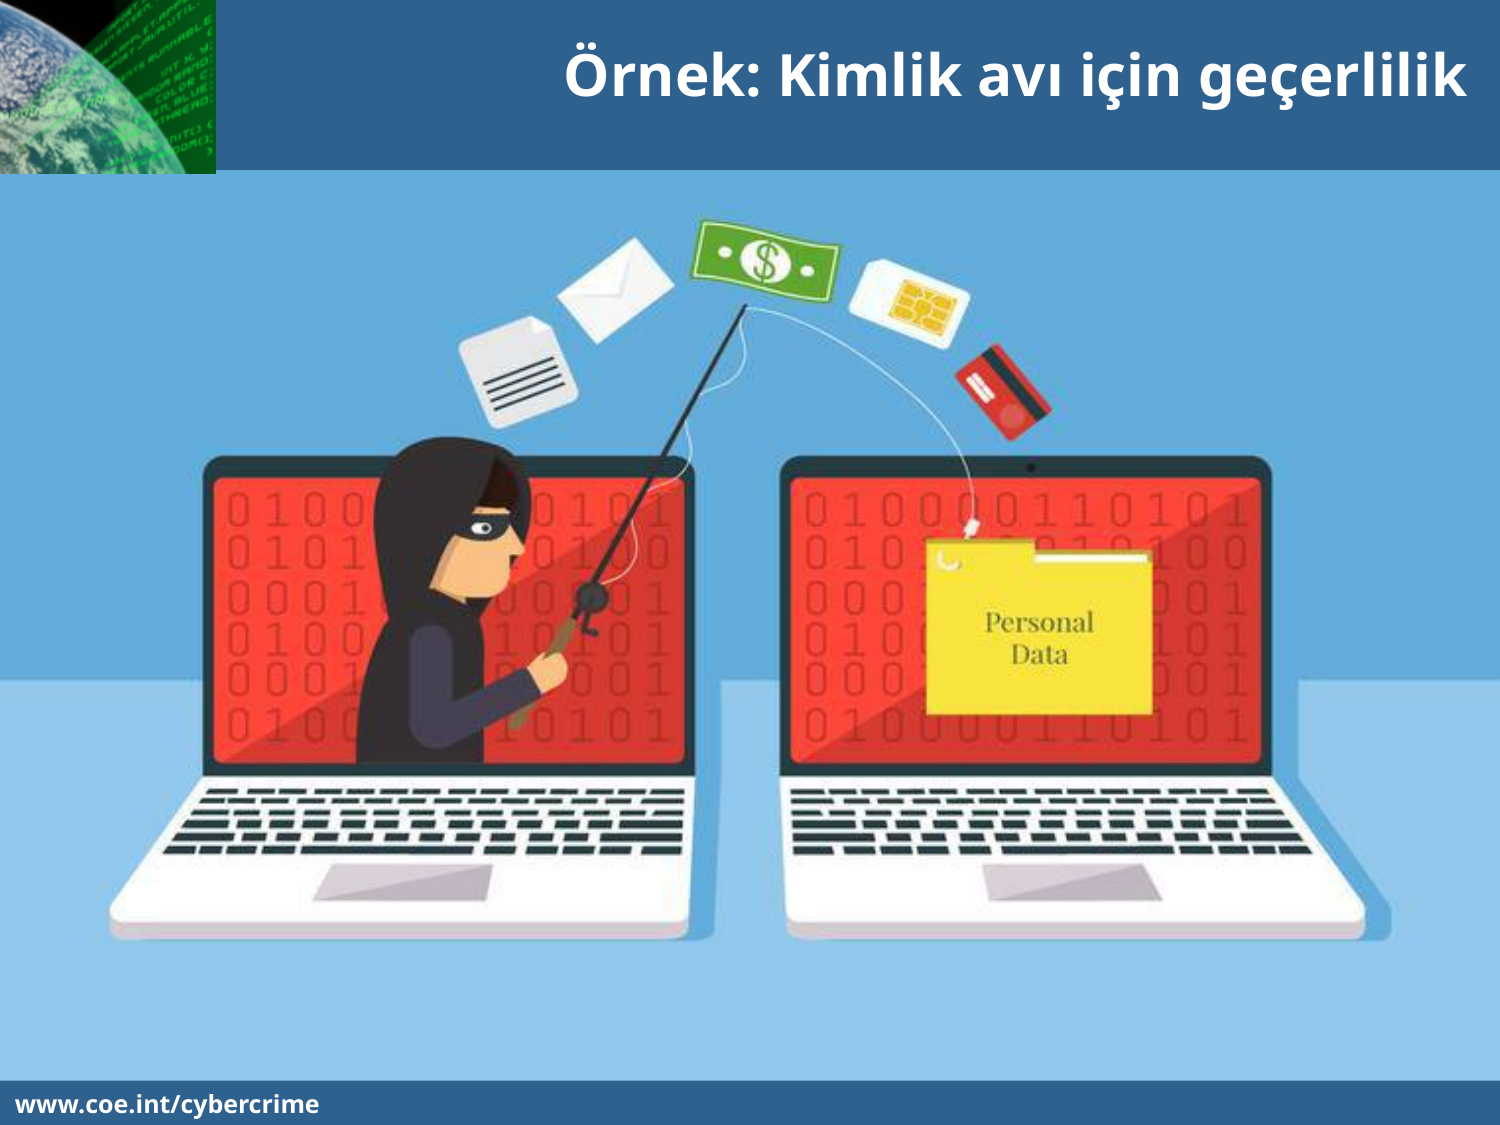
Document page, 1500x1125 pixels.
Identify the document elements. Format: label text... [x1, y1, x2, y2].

picture [0, 0, 1500, 1081]
text_box Örnek: Kimlik avı için geçerlilik [230, 31, 1483, 116]
text_box [220, 0, 1500, 170]
text_box www.coe.int/cybercrime [0, 1086, 1500, 1125]
